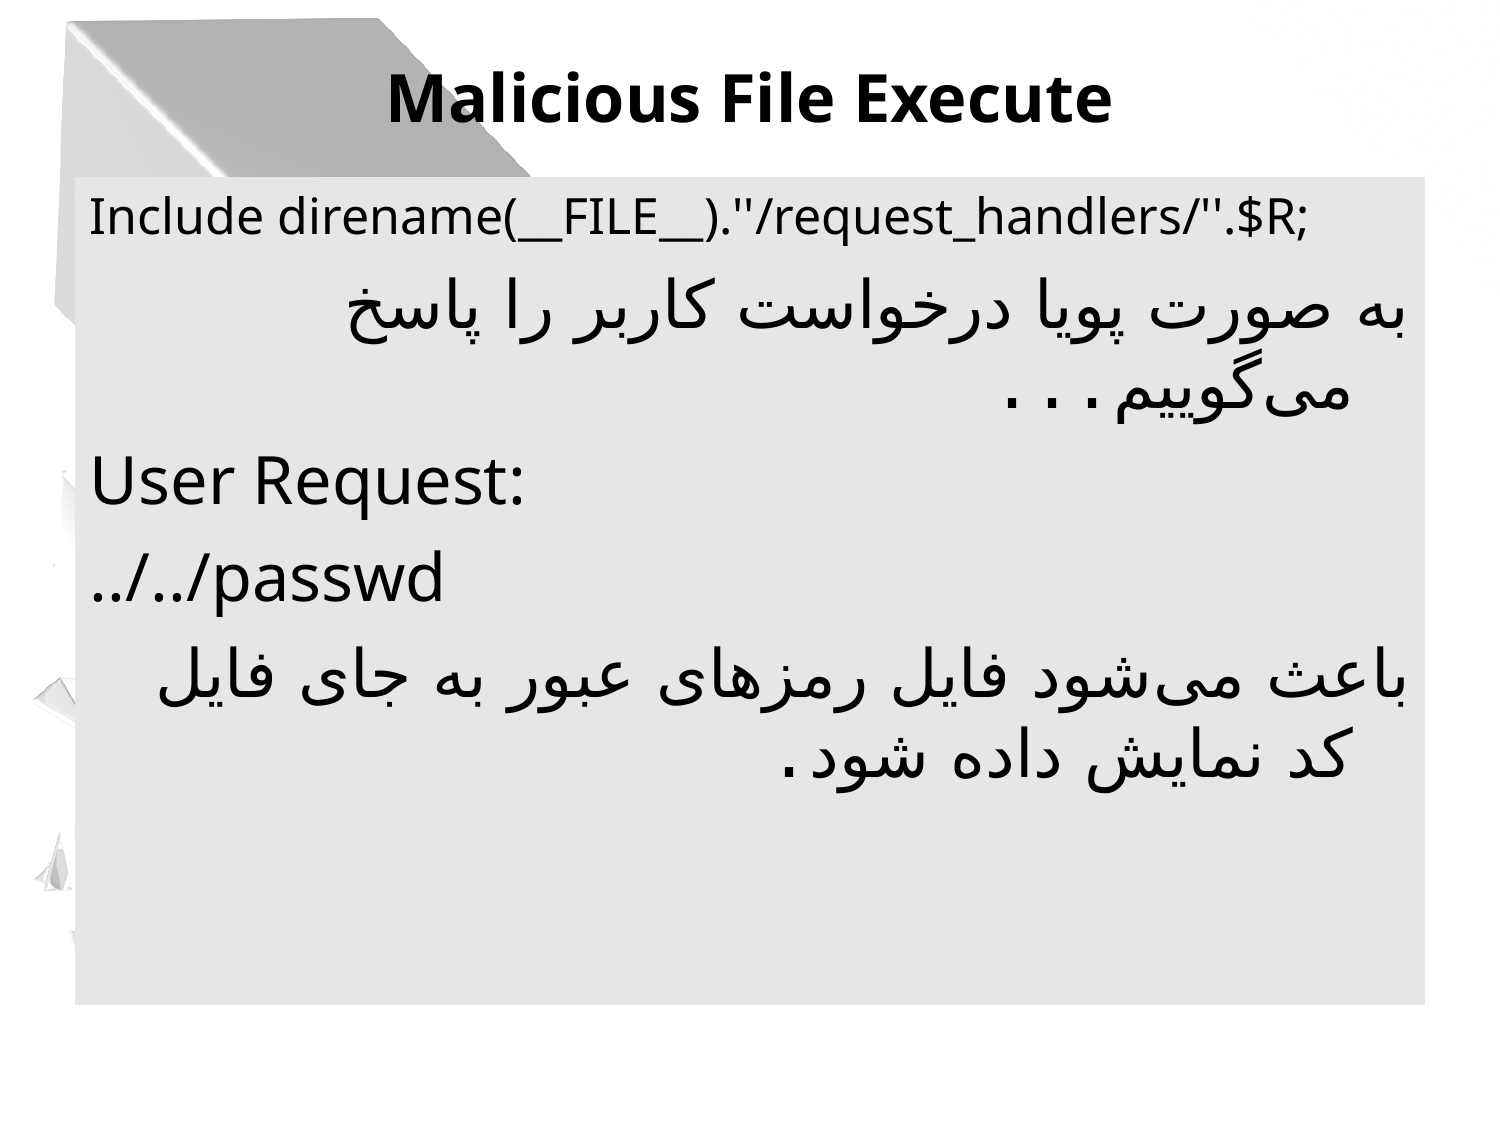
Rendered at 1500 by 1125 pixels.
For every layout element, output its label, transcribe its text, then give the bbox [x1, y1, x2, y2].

picture [0, 0, 1500, 1125]
title Malicious File Execute [74, 44, 1426, 148]
list Include direname(__FILE__).''/request_handlers/''.$R; به صورت پویا درخواست کاربر را پاسخ می‌گوییم... User Request: ../../passwd باعث می‌شود فایل رمزهای عبور به جای فایل کد نمایش داده شود. [74, 176, 1426, 1006]
